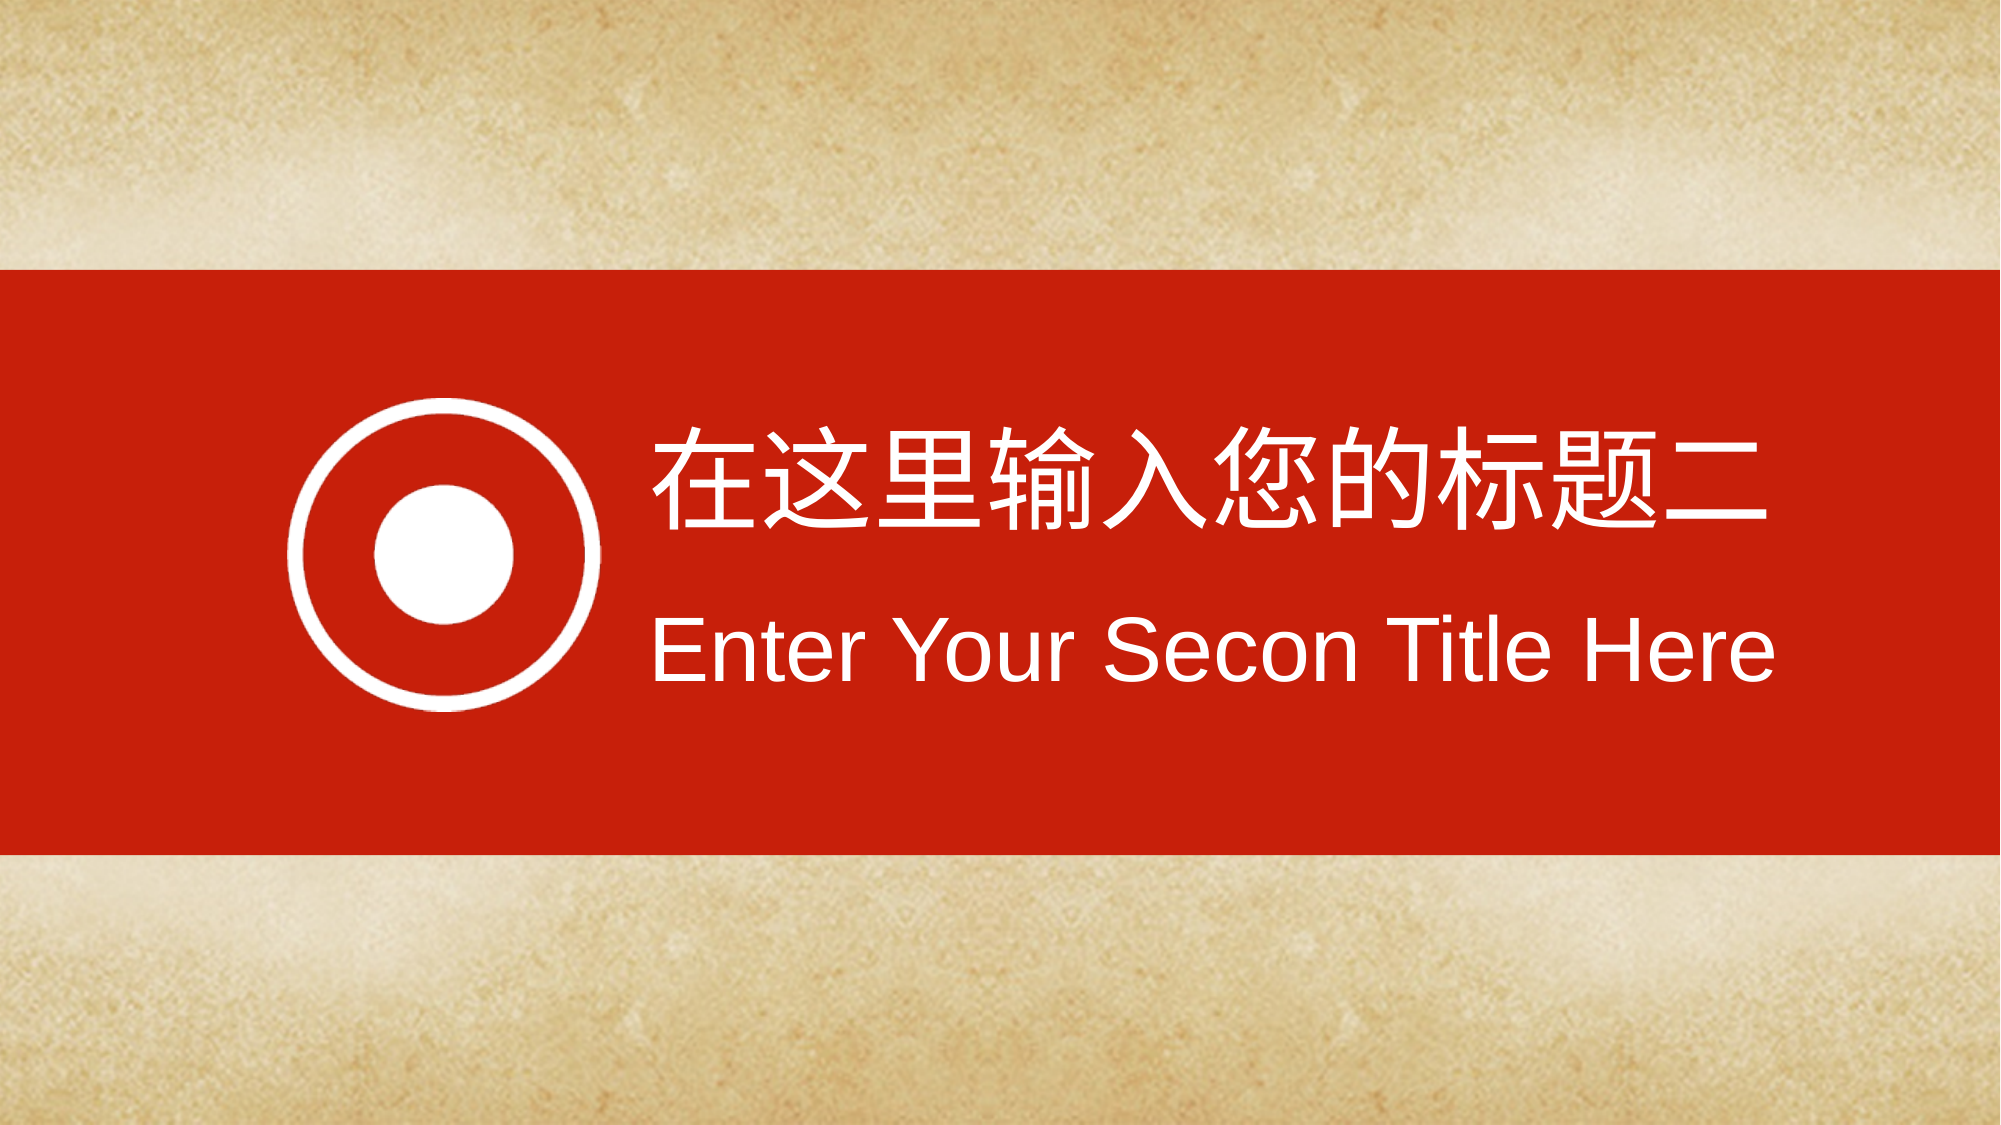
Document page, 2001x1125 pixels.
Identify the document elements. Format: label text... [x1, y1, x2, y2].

picture [287, 398, 602, 712]
text_box Enter Your Secon Title Here [633, 582, 1857, 707]
text_box [0, 269, 2000, 856]
text_box 在这里输入您的标题二 [633, 401, 1857, 552]
picture [0, 0, 2001, 1125]
